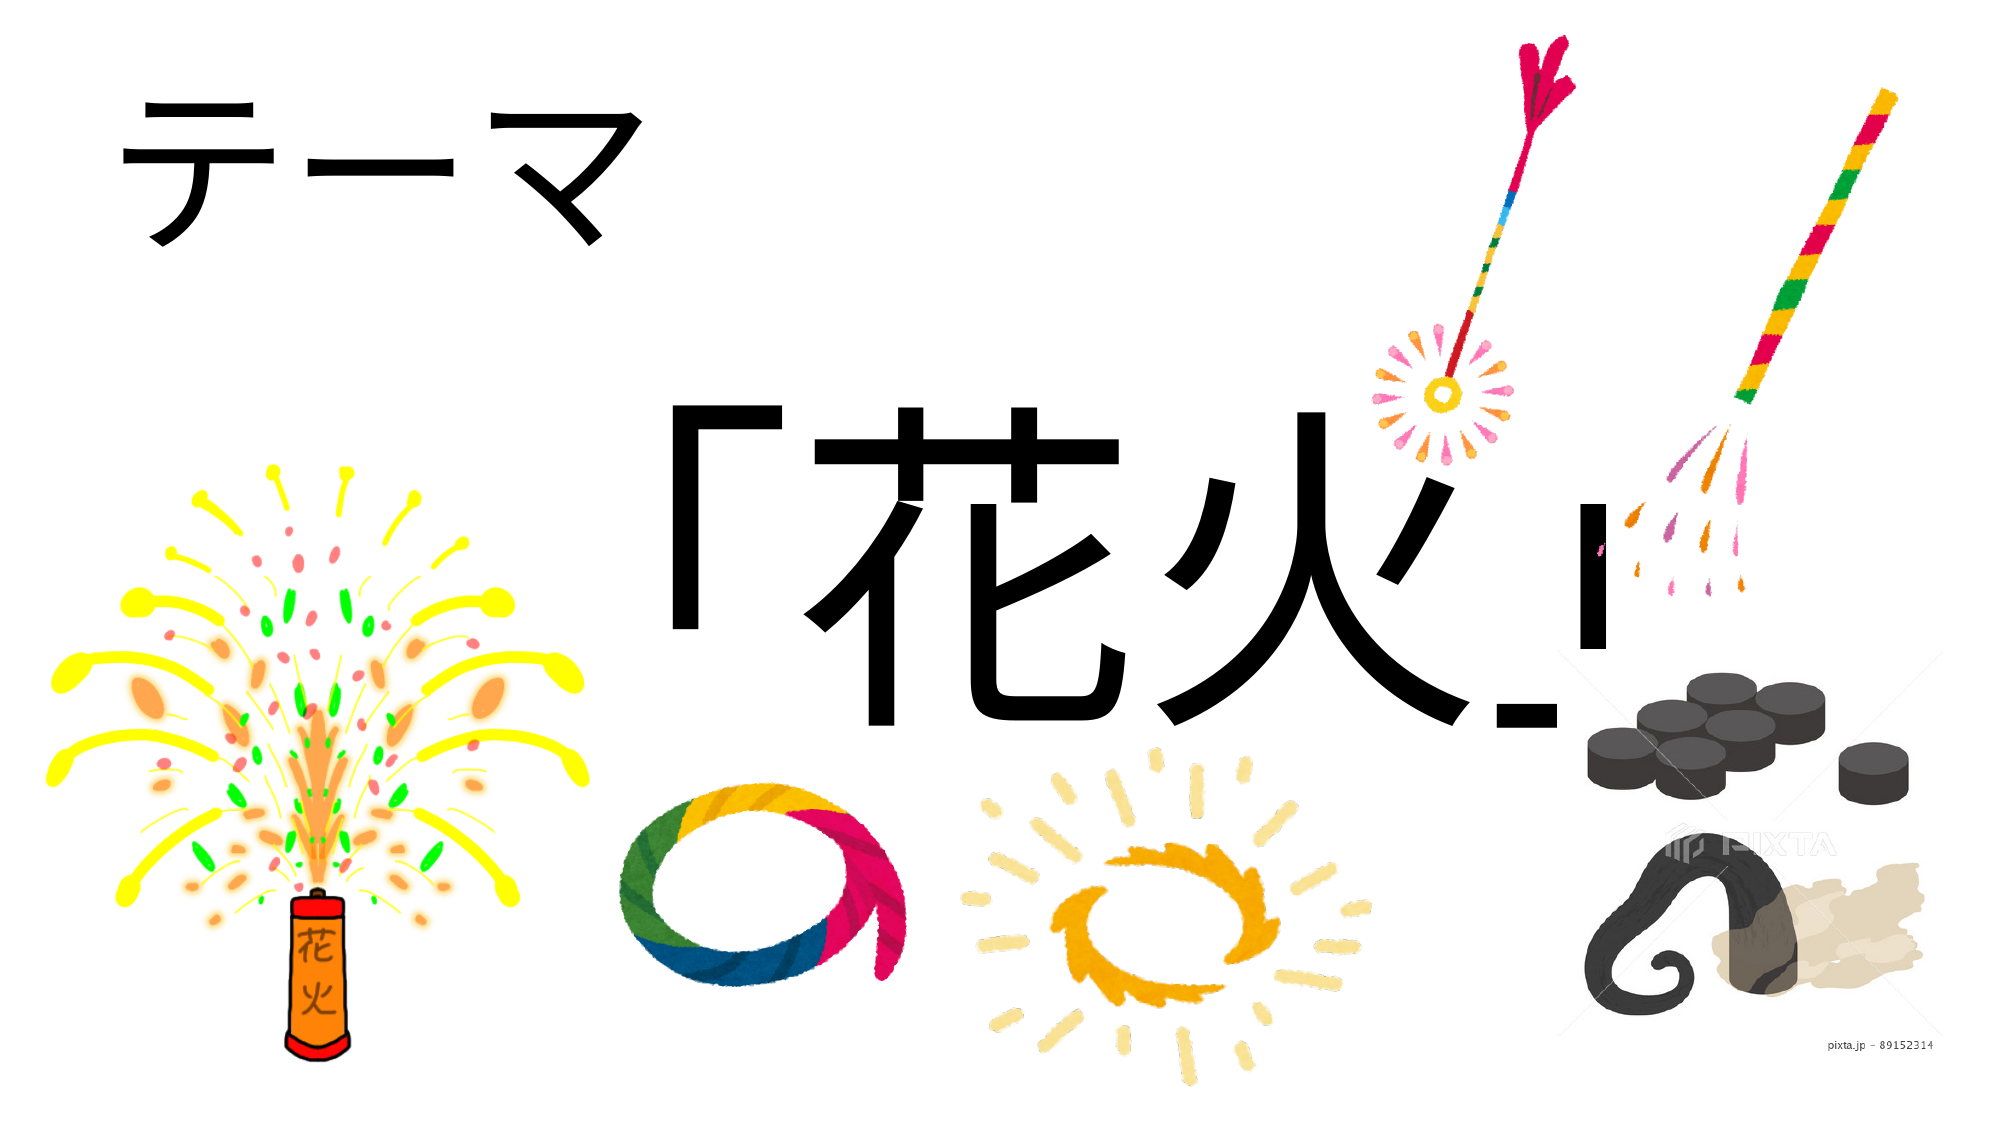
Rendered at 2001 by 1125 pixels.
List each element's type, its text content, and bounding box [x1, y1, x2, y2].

picture [1352, 29, 1904, 614]
text_box 「花火」 [433, 345, 1904, 776]
picture [0, 416, 933, 1125]
picture [1557, 649, 1943, 1052]
text_box テーマ [91, 47, 1000, 282]
picture [947, 718, 1391, 1125]
